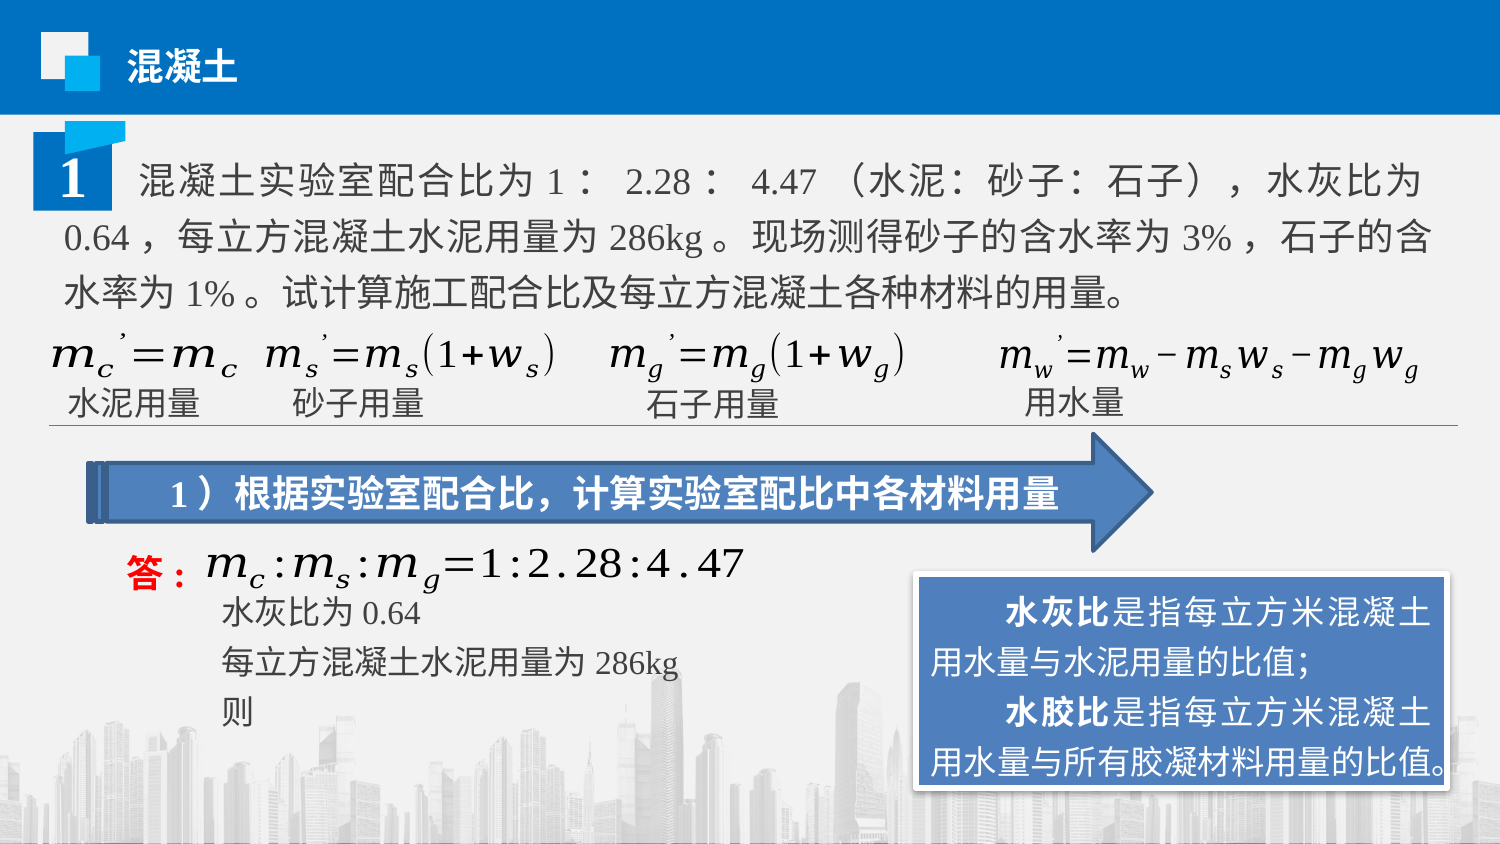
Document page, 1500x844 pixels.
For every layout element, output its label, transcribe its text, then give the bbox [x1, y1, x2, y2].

text_box 1）根据实验室配合比，计算实验室配比中各材料用量 [86, 434, 1154, 538]
text_box 石子用量 [631, 375, 812, 424]
text_box [64, 121, 126, 155]
text_box [0, 1, 1500, 117]
text_box [63, 54, 102, 93]
text_box 混凝土实验室配合比为1：2.28：4.47（水泥：砂子：石子），水灰比为0.64，每立方混凝土水泥用量为286kg。现场测得砂子的含水率为3%，石子的含水率为1%。试计算施工配合比及每立方混凝土各种材料的用量。 [49, 138, 1448, 322]
text_box 1 [33, 132, 112, 211]
text_box 水泥用量 [52, 374, 234, 424]
text_box [39, 30, 91, 81]
text_box 砂子用量 [277, 375, 458, 424]
text_box 用水量 [1009, 373, 1190, 424]
text_box 混凝土 [112, 35, 715, 96]
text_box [111, 539, 1448, 839]
